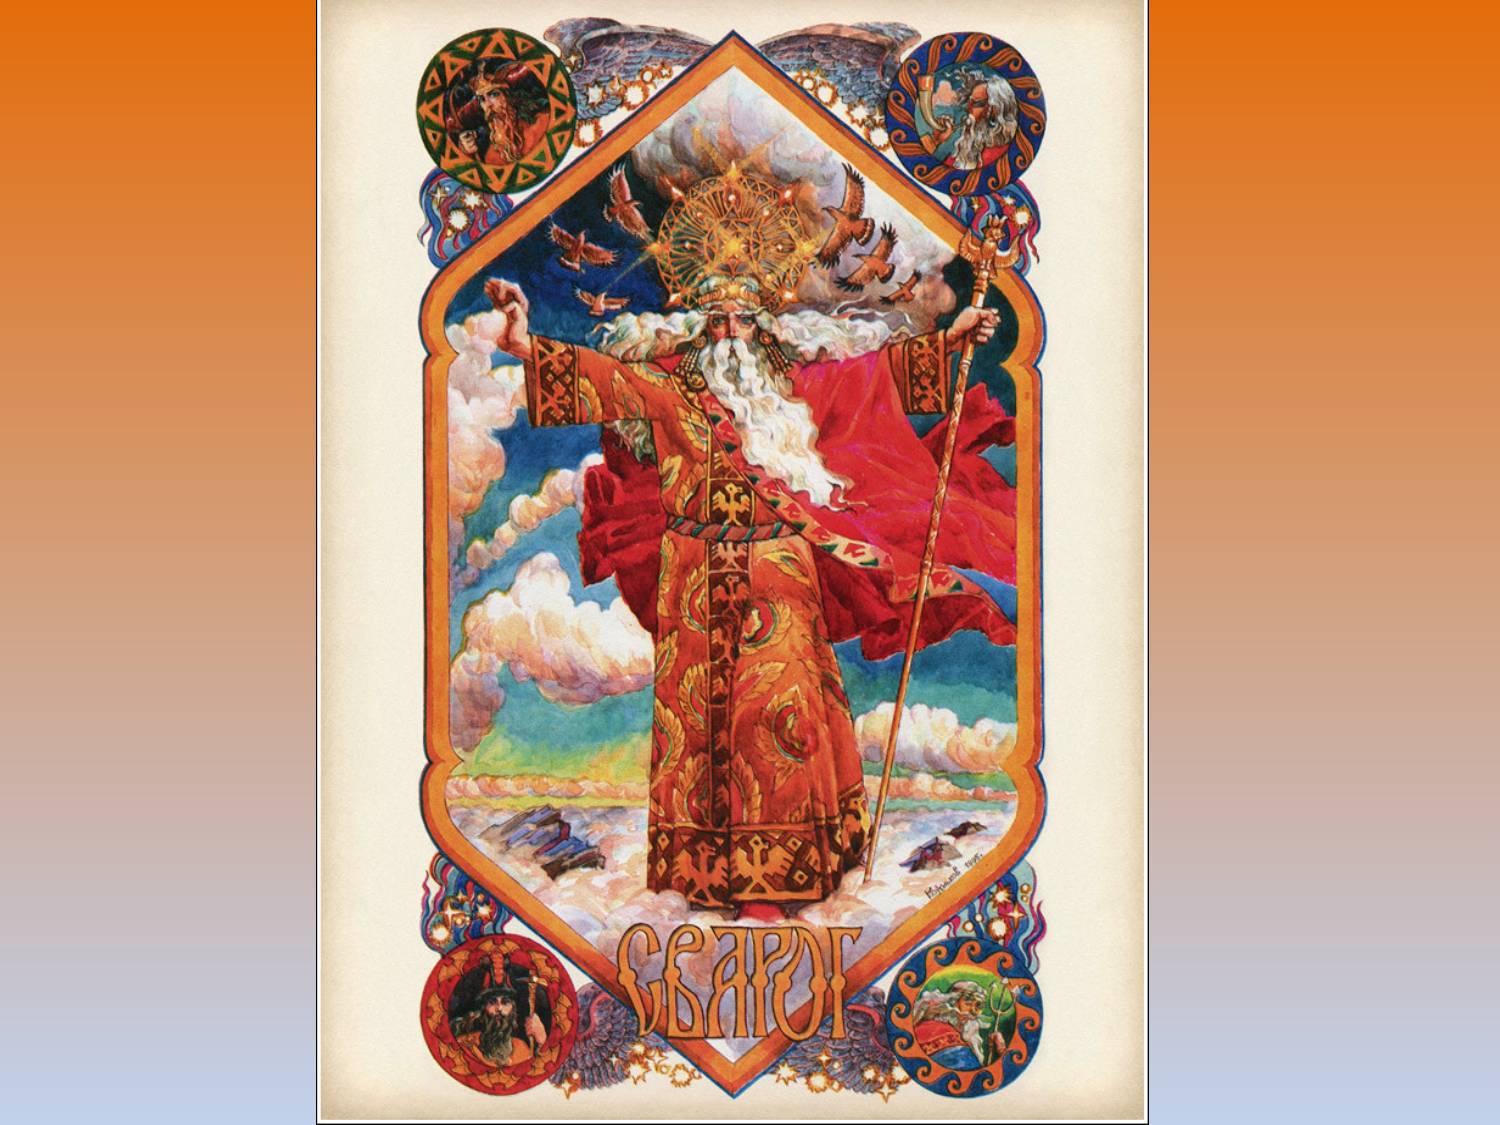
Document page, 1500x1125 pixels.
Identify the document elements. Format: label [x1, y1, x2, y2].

picture [316, 0, 1149, 1125]
